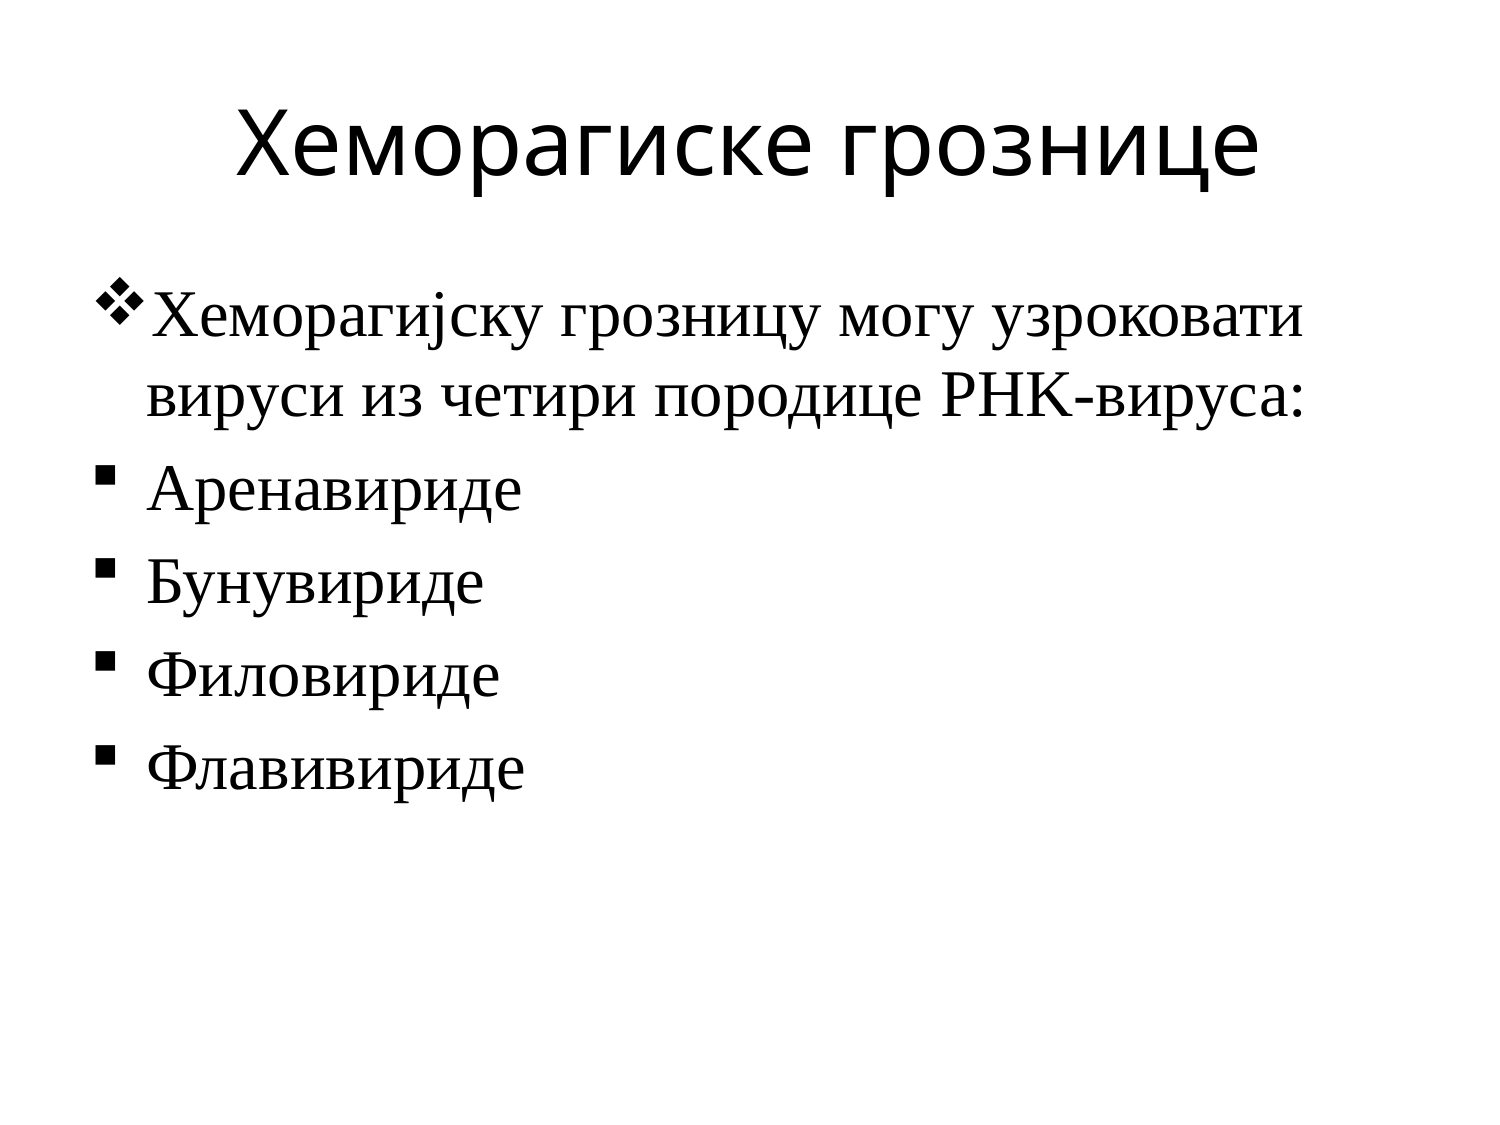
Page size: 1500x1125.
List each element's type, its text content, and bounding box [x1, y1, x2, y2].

list Хеморагијску грозницу могу узроковати вируси из четири породице РНK-вируса: Аренавириде Бунyвириде Филовириде Флавивириде [75, 262, 1425, 1005]
title Хеморагиске грознице [75, 45, 1425, 233]
